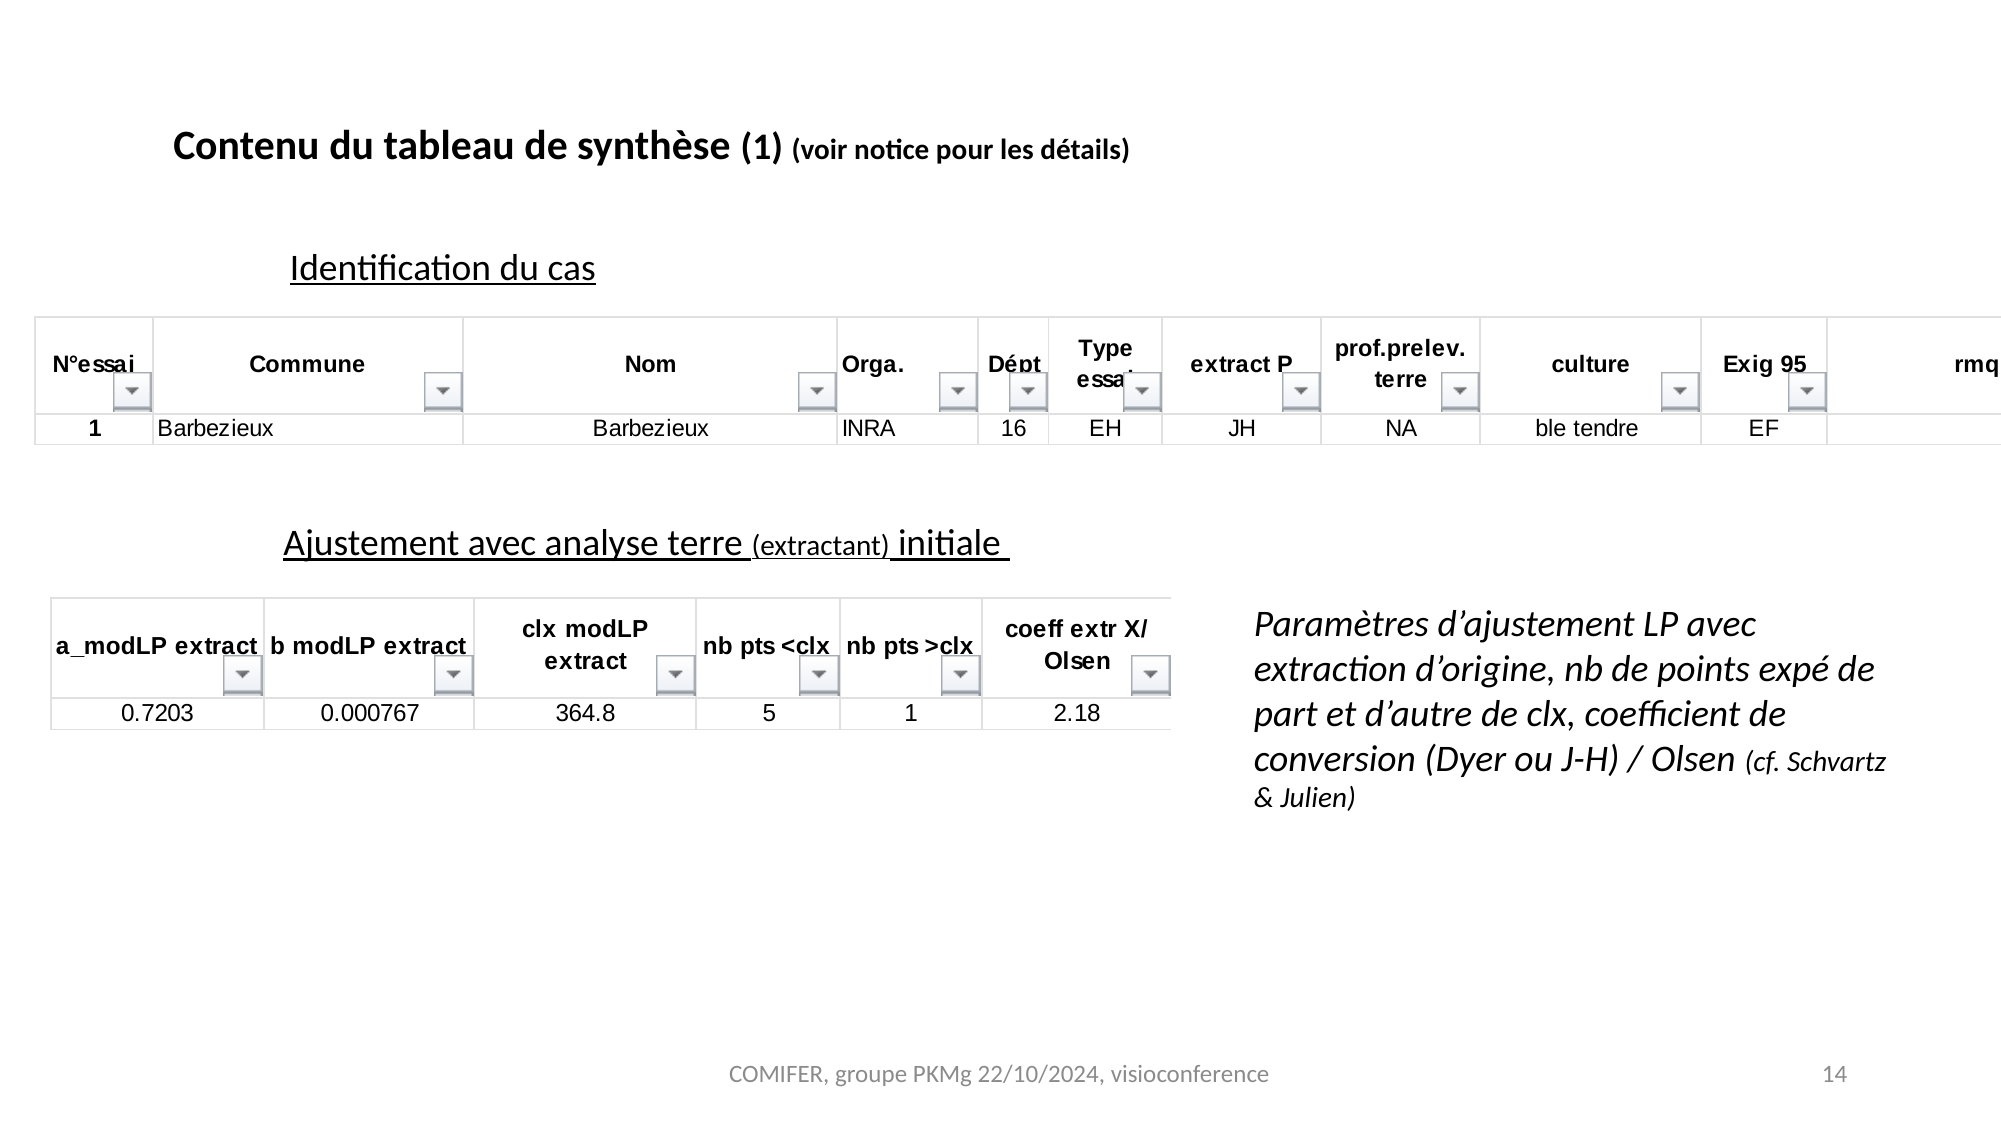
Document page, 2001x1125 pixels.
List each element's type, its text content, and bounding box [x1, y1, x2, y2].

picture [50, 596, 1173, 731]
slide_number 14 [1412, 1042, 1863, 1103]
picture [34, 316, 2000, 447]
text_box Contenu du tableau de synthèse (1) (voir notice pour les détails) [158, 110, 1146, 176]
text_box Paramètres d’ajustement LP avec extraction d’origine, nb de points expé de part et d’autre de clx, coefficient de conversion (Dyer ou J-H) / Olsen (cf. Schvartz & Julien) [1239, 591, 1905, 821]
text_box Ajustement avec analyse terre (extractant) initiale [268, 510, 1025, 571]
footer COMIFER, groupe PKMg 22/10/2024, visioconference [662, 1042, 1338, 1103]
text_box Identification du cas [274, 235, 611, 295]
